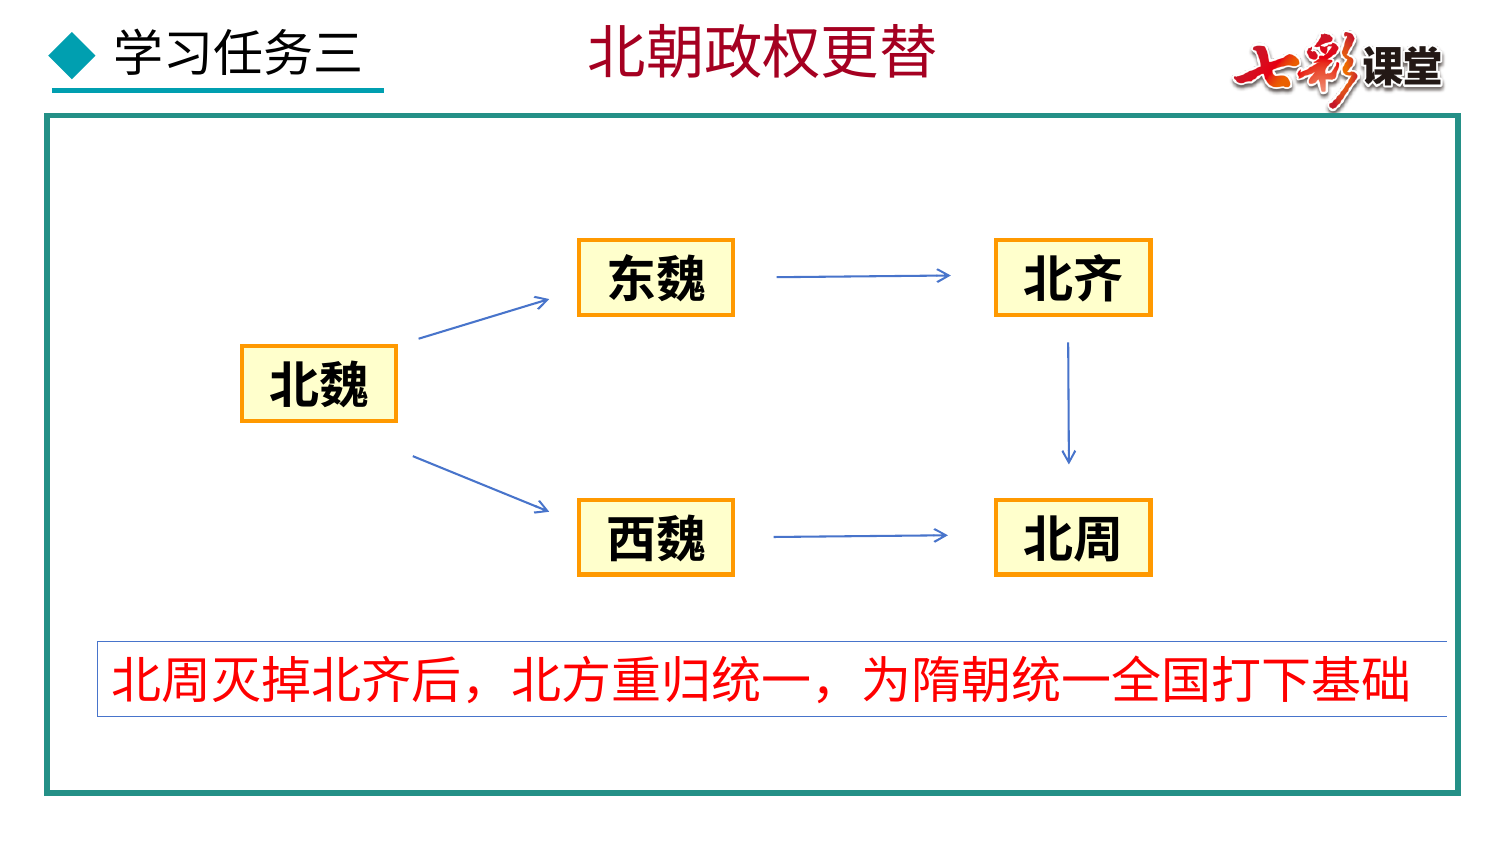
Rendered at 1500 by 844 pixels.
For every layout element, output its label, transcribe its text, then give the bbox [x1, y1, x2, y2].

text_box 北魏 [242, 346, 397, 422]
text_box 北齐 [996, 239, 1151, 315]
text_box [776, 274, 952, 278]
picture [1228, 26, 1449, 113]
text_box 北周 [996, 499, 1151, 575]
text_box 西魏 [578, 499, 734, 575]
text_box 北朝政权更替 [572, 8, 969, 92]
text_box 北周灭掉北齐后，北方重归统一，为隋朝统一全国打下基础 [97, 641, 1447, 717]
text_box 东魏 [578, 239, 734, 315]
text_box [773, 534, 949, 538]
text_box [412, 455, 550, 513]
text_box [418, 298, 550, 340]
